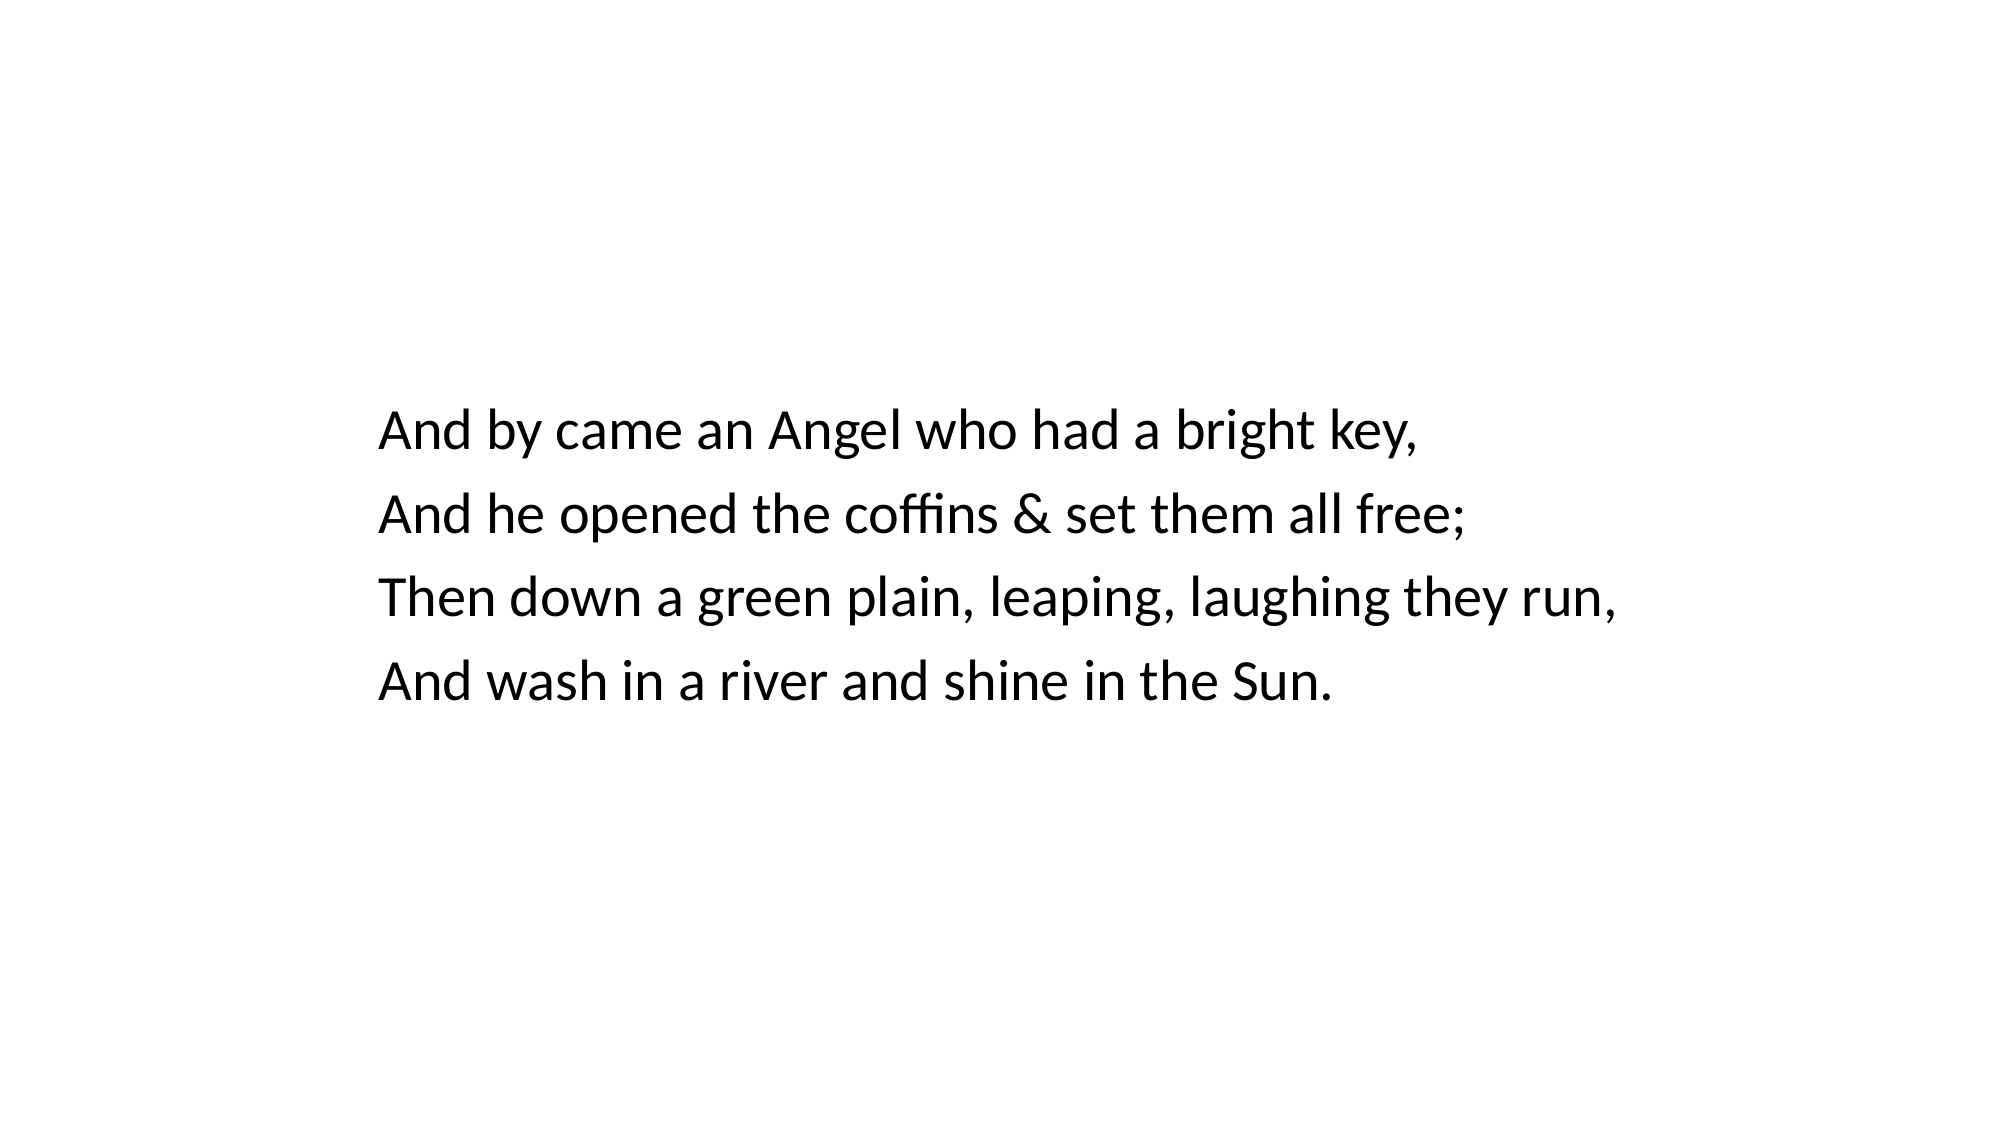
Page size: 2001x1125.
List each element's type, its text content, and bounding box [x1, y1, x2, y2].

list And by came an Angel who had a bright key, And he opened the coffins & set them all free; Then down a green plain, leaping, laughing they run, And wash in a river and shine in the Sun. [363, 391, 1639, 735]
